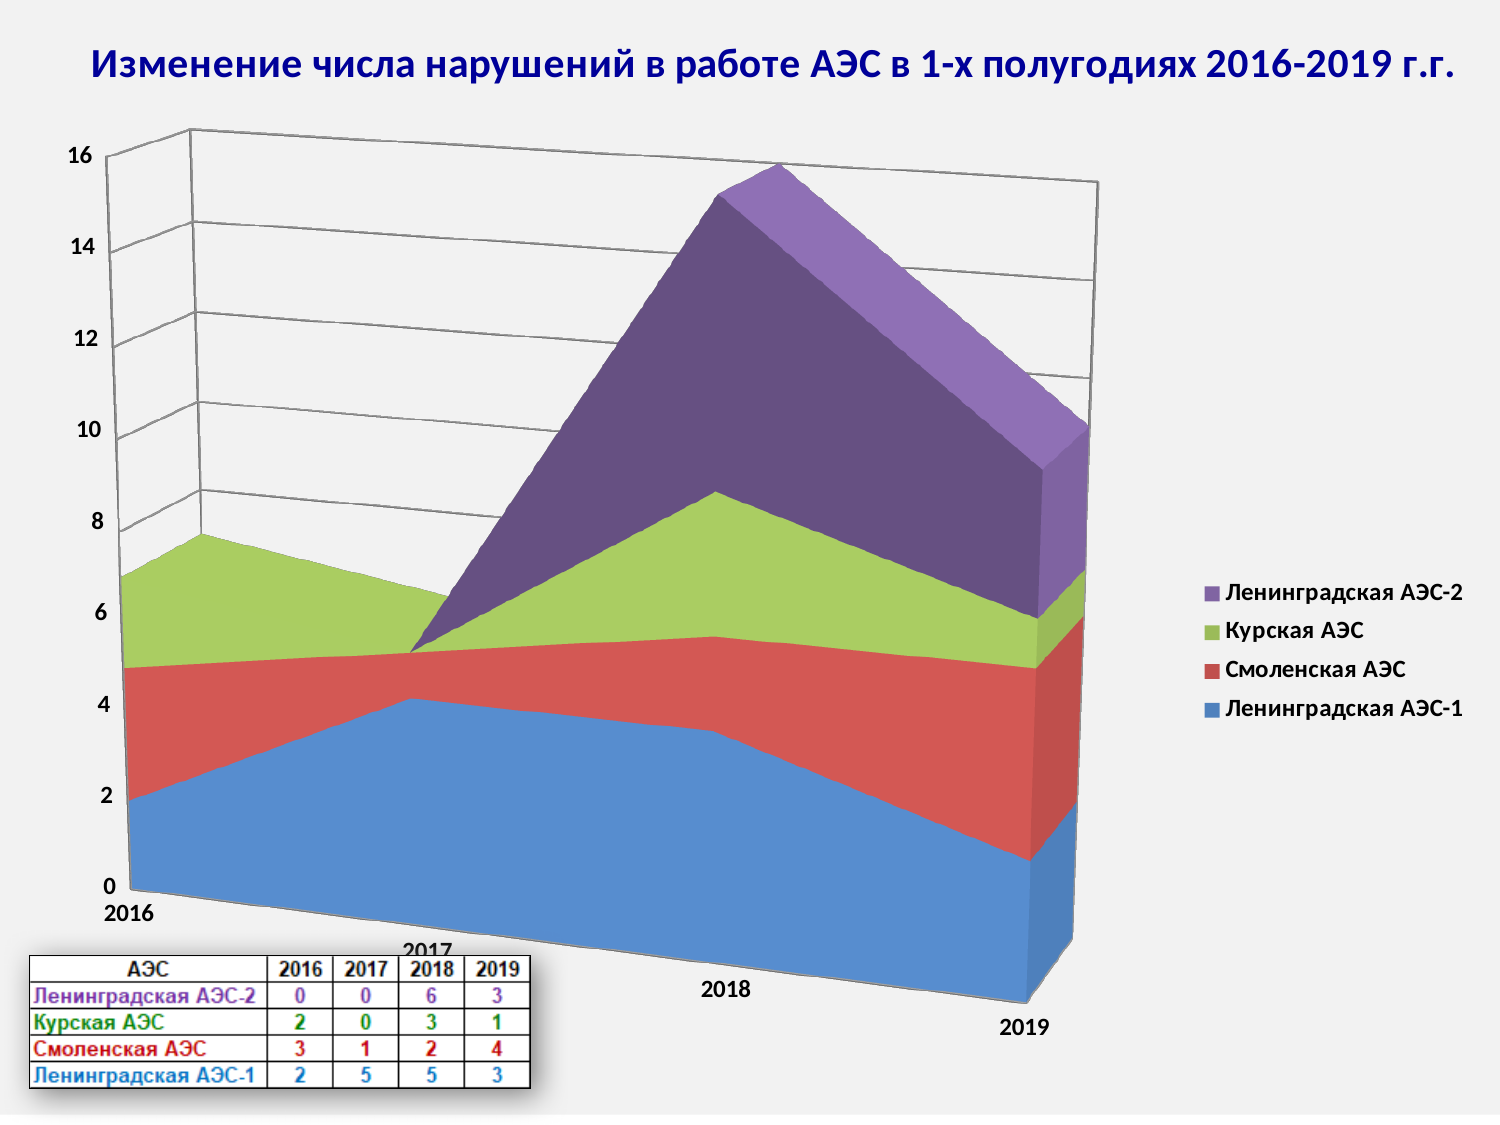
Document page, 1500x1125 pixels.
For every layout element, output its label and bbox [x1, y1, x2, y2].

chart [0, 0, 1500, 1125]
